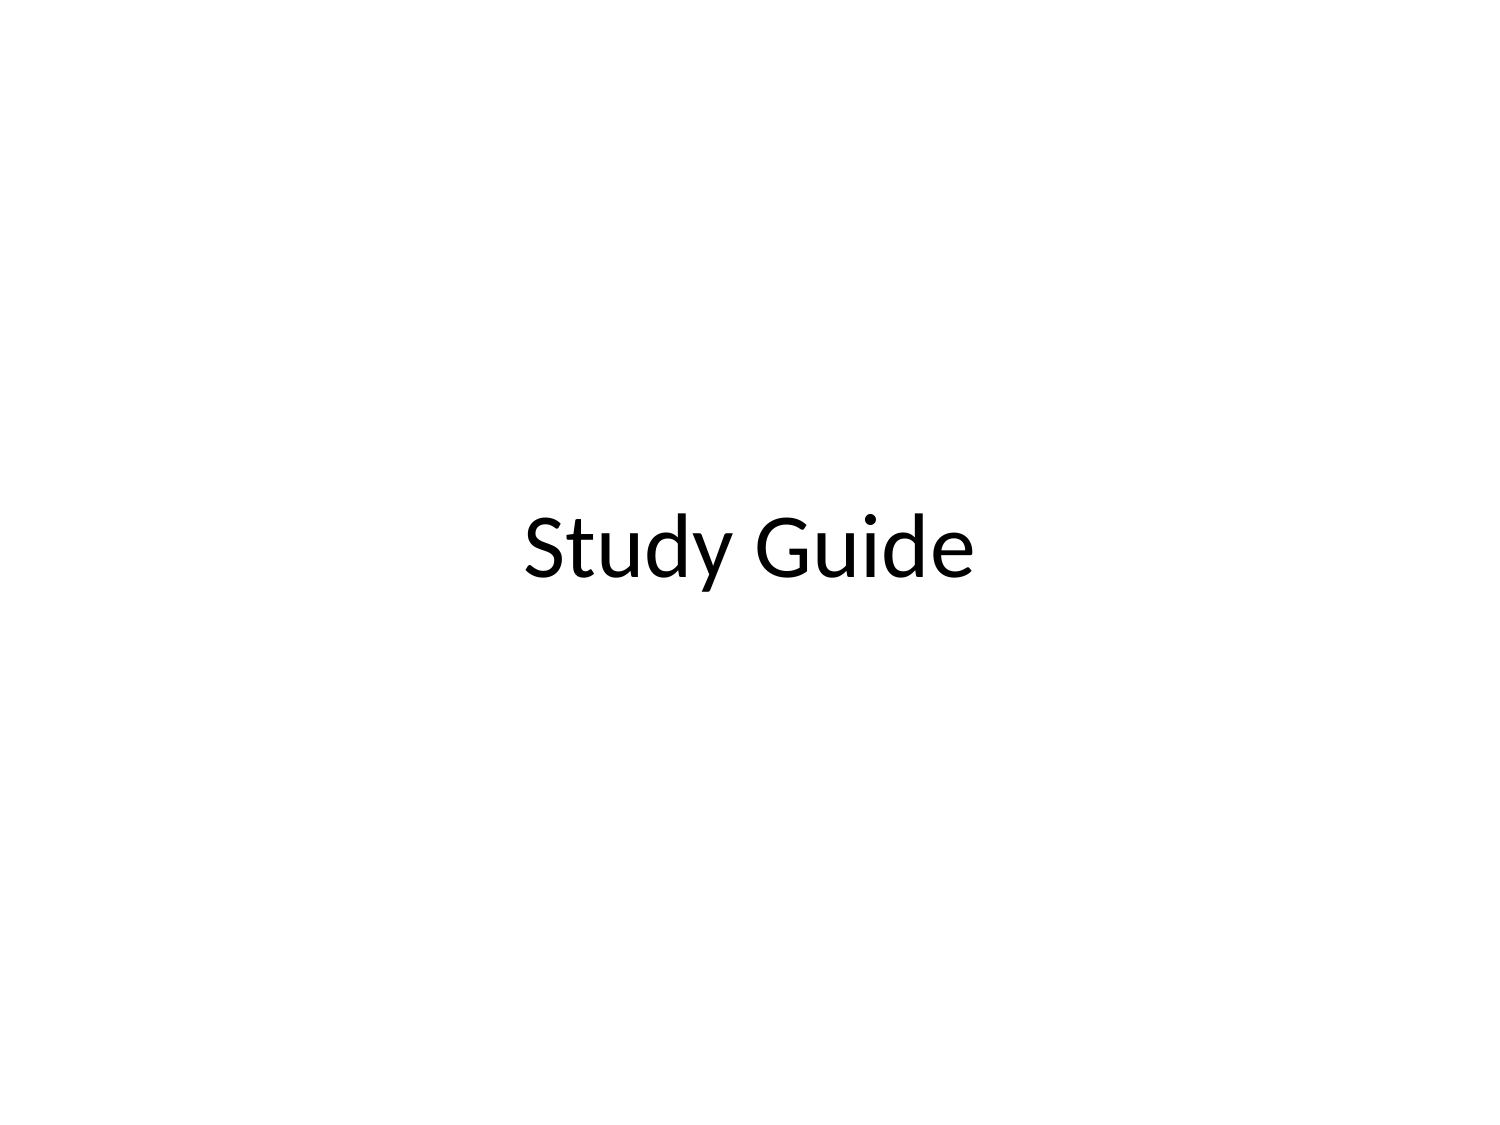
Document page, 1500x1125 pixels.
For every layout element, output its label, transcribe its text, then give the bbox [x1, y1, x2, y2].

title Study Guide [75, 45, 1425, 1038]
